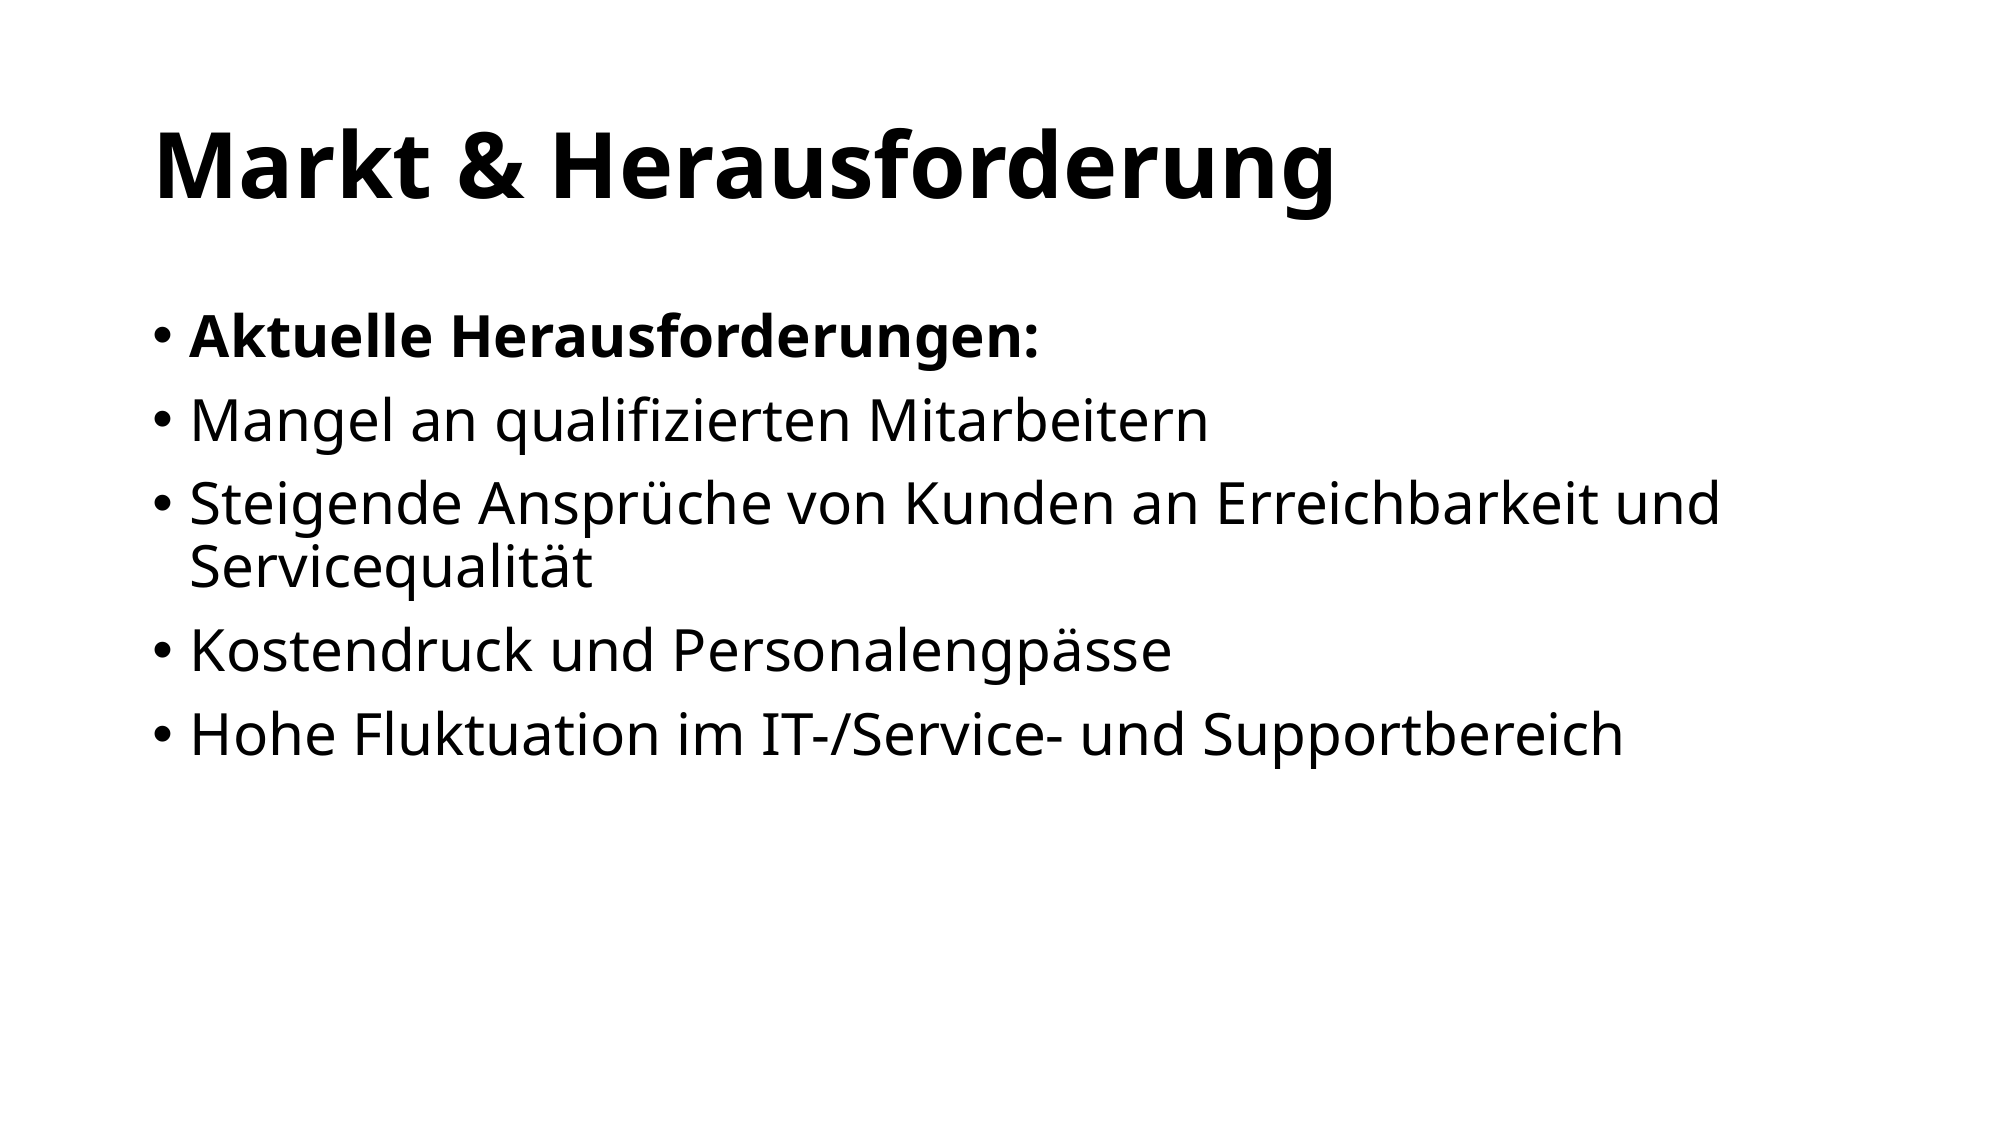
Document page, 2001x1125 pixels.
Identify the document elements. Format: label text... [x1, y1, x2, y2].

list Aktuelle Herausforderungen: Mangel an qualifizierten Mitarbeitern Steigende Ansprüche von Kunden an Erreichbarkeit und Servicequalität Kostendruck und Personalengpässe Hohe Fluktuation im IT-/Service- und Supportbereich [137, 299, 1863, 1014]
title Markt & Herausforderung [137, 59, 1863, 278]
